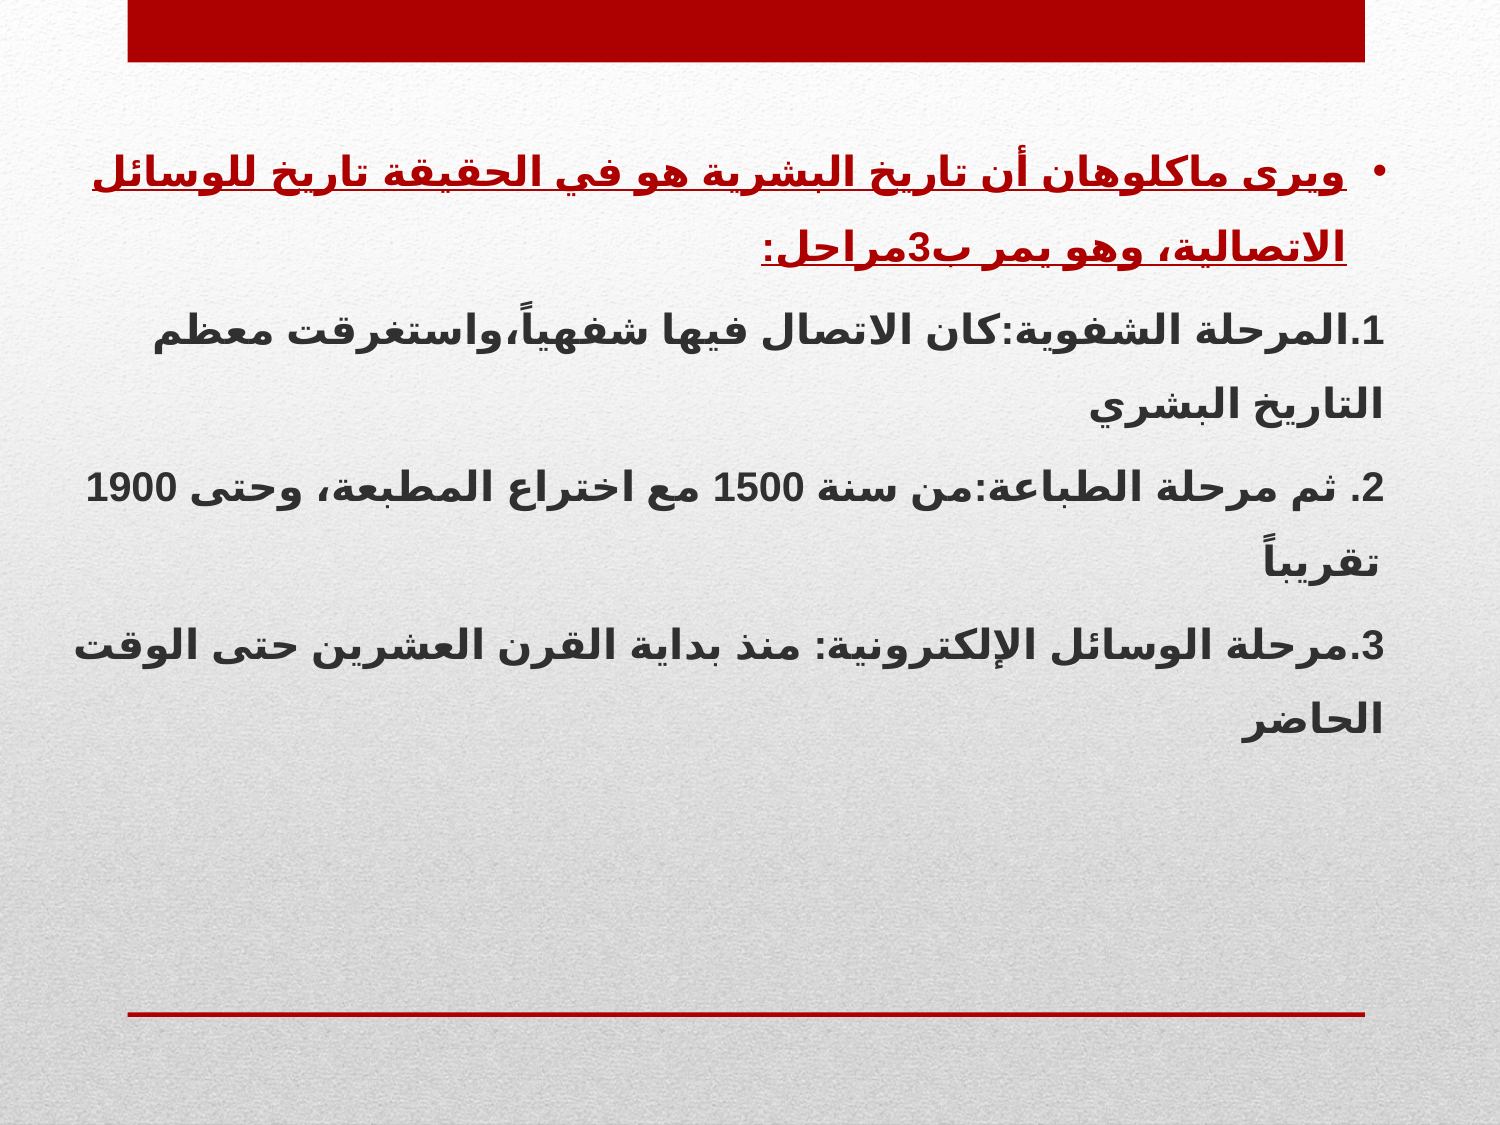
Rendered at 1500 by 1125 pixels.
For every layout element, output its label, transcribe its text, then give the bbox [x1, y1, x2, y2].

list ويرى ماكلوهان أن تاريخ البشرية هو في الحقيقة تاريخ للوسائل الاتصالية، وهو يمر ب3مراحل: 1.المرحلة الشفوية:كان الاتصال فيها شفهياً،واستغرقت معظم التاريخ البشري 2. ثم مرحلة الطباعة:من سنة 1500 مع اختراع المطبعة، وحتى 1900 تقريباً 3.مرحلة الوسائل الإلكترونية: منذ بداية القرن العشرين حتى الوقت الحاضر [53, 112, 1400, 750]
